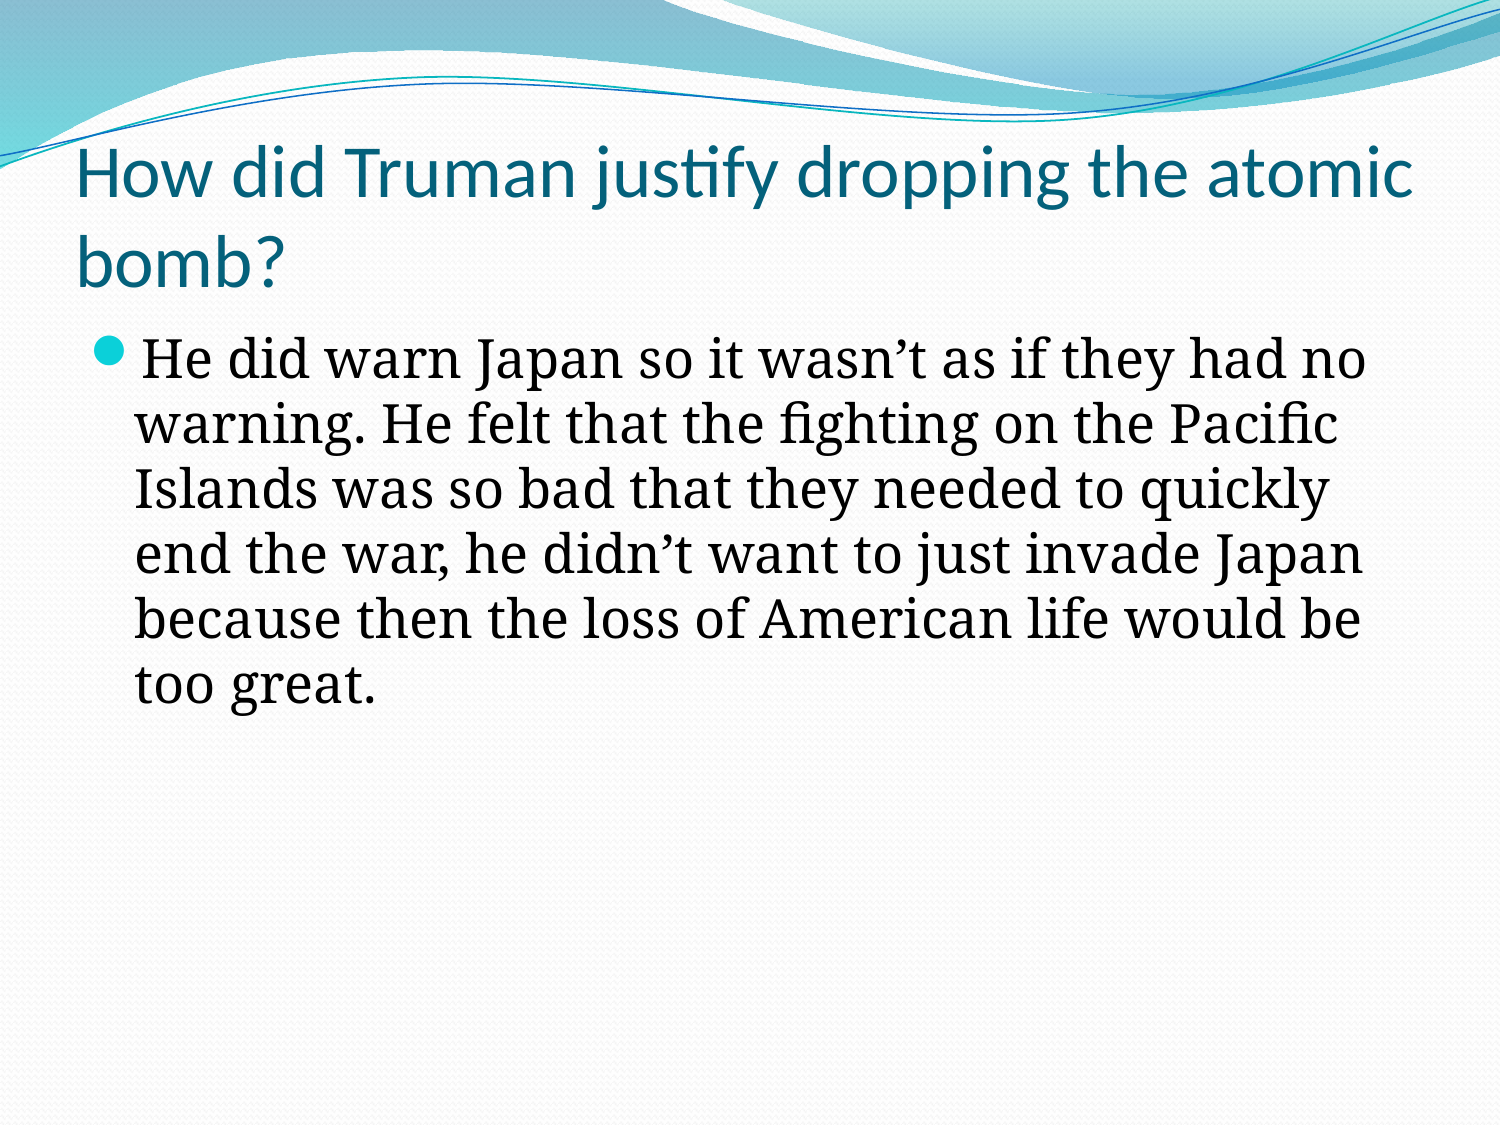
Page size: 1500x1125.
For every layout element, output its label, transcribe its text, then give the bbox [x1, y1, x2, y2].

title How did Truman justify dropping the atomic bomb? [75, 115, 1425, 303]
list He did warn Japan so it wasn’t as if they had no warning. He felt that the fighting on the Pacific Islands was so bad that they needed to quickly end the war, he didn’t want to just invade Japan because then the loss of American life would be too great. [75, 317, 1425, 1038]
